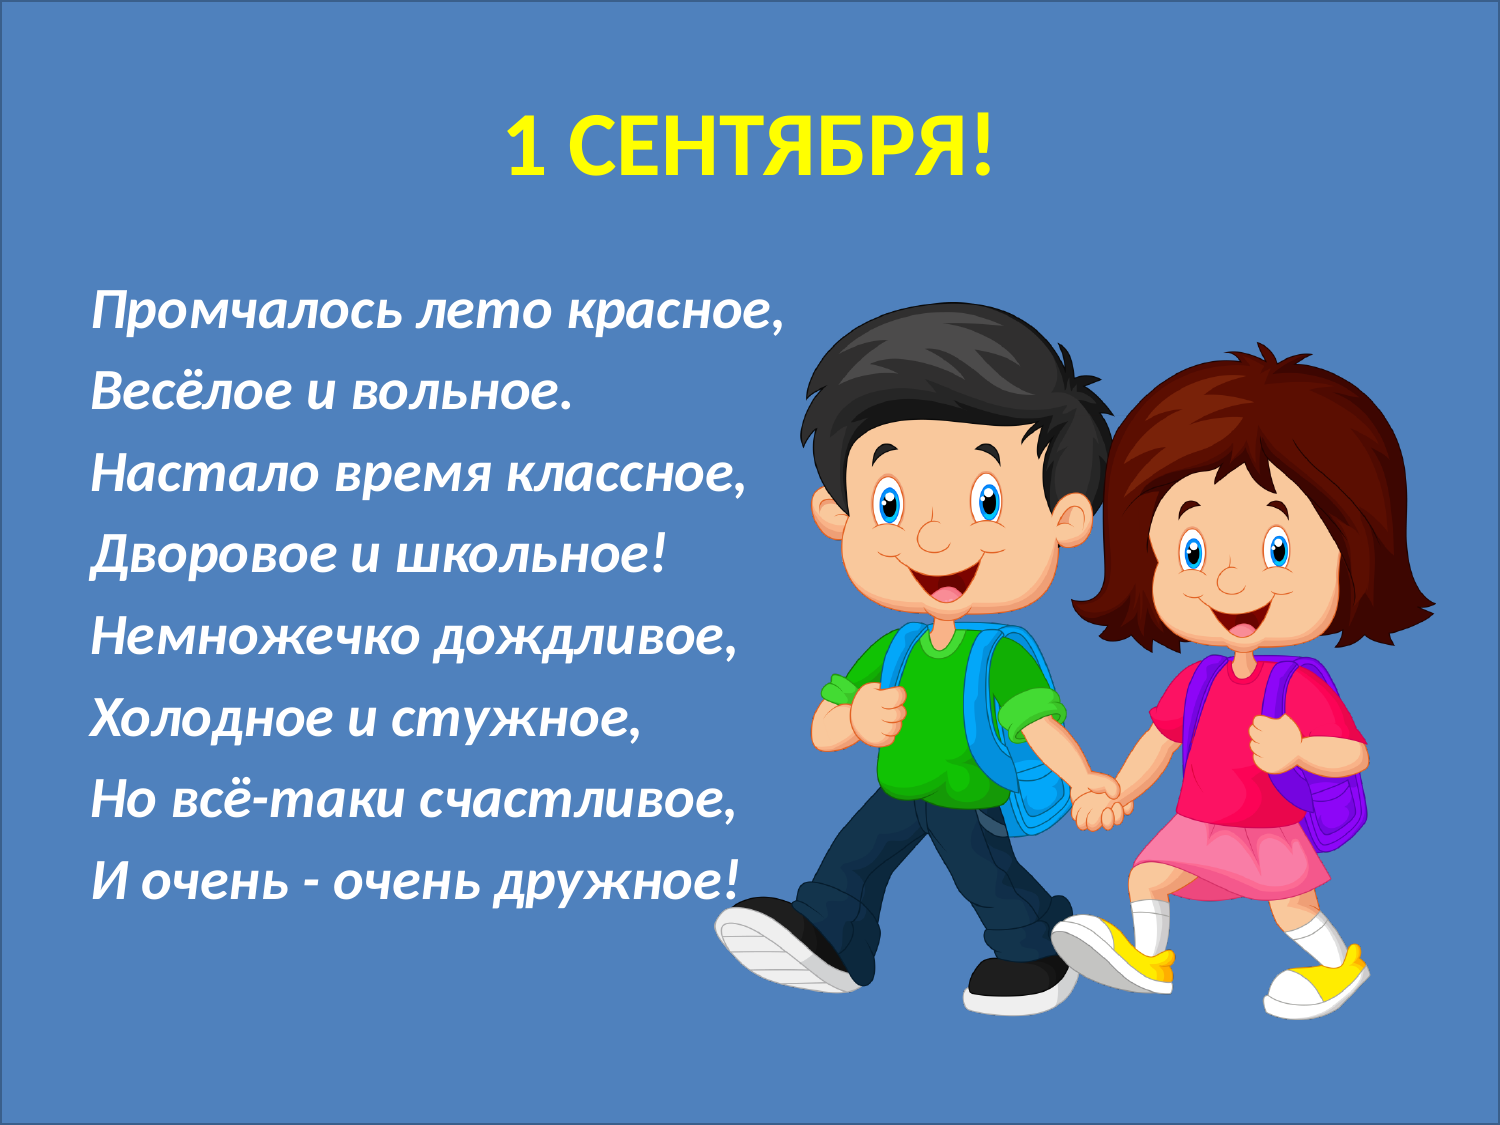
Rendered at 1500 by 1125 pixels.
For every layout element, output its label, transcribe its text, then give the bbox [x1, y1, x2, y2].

list Промчалось лето красное, Весёлое и вольное. Настало время классное, Дворовое и школьное! Немножечко дождливое, Холодное и стужное, Но всё-таки счастливое, И очень - очень дружное! [75, 262, 1425, 1005]
picture [714, 302, 1437, 1021]
title 1 СЕНТЯБРЯ! [75, 45, 1425, 233]
text_box [0, 0, 1500, 1125]
